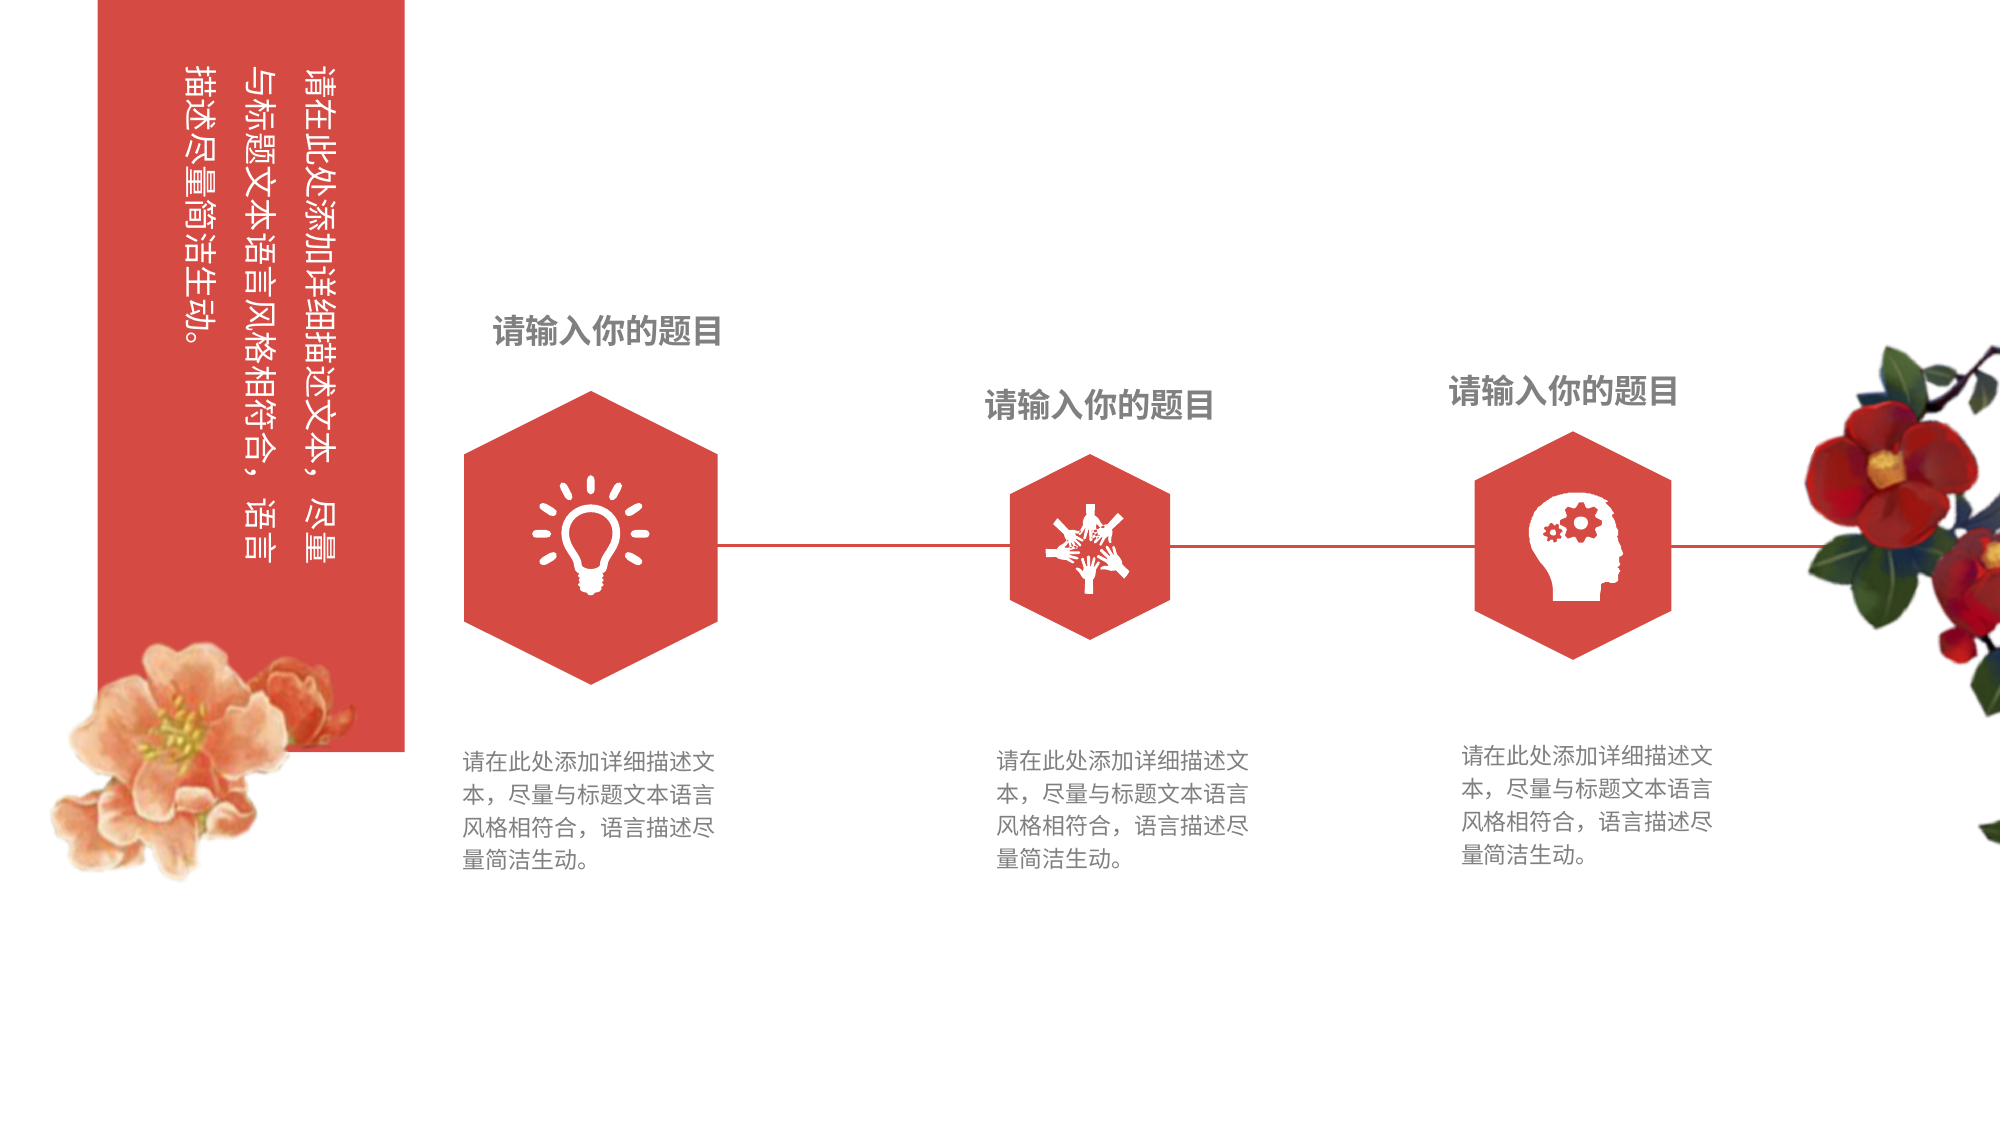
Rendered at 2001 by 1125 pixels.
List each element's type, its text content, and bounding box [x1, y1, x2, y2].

text_box 请在此处添加详细描述文本，尽量与标题文本语言风格相符合，语言描述尽量简洁生动。 [982, 733, 1276, 880]
text_box [1053, 504, 1124, 546]
picture [1688, 259, 2000, 865]
text_box 请在此处添加详细描述文本，尽量与标题文本语言风格相符合，语言描述尽量简洁生动。 [1446, 728, 1740, 876]
text_box [1528, 492, 1624, 601]
text_box [1008, 546, 1172, 642]
text_box 请输入你的题目 [969, 376, 1263, 431]
text_box [1075, 555, 1100, 594]
text_box [1008, 452, 1172, 546]
text_box 请在此处添加详细描述文本，尽量与标题文本语言风格相符合，语言描述尽量简洁生动。 [448, 734, 742, 881]
text_box [1097, 547, 1130, 579]
text_box 请输入你的题目 [1433, 363, 1727, 418]
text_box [532, 475, 650, 596]
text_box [49, 0, 405, 884]
text_box [463, 389, 719, 686]
text_box [1473, 430, 1673, 661]
text_box [1045, 547, 1081, 564]
text_box 请输入你的题目 [477, 302, 771, 358]
